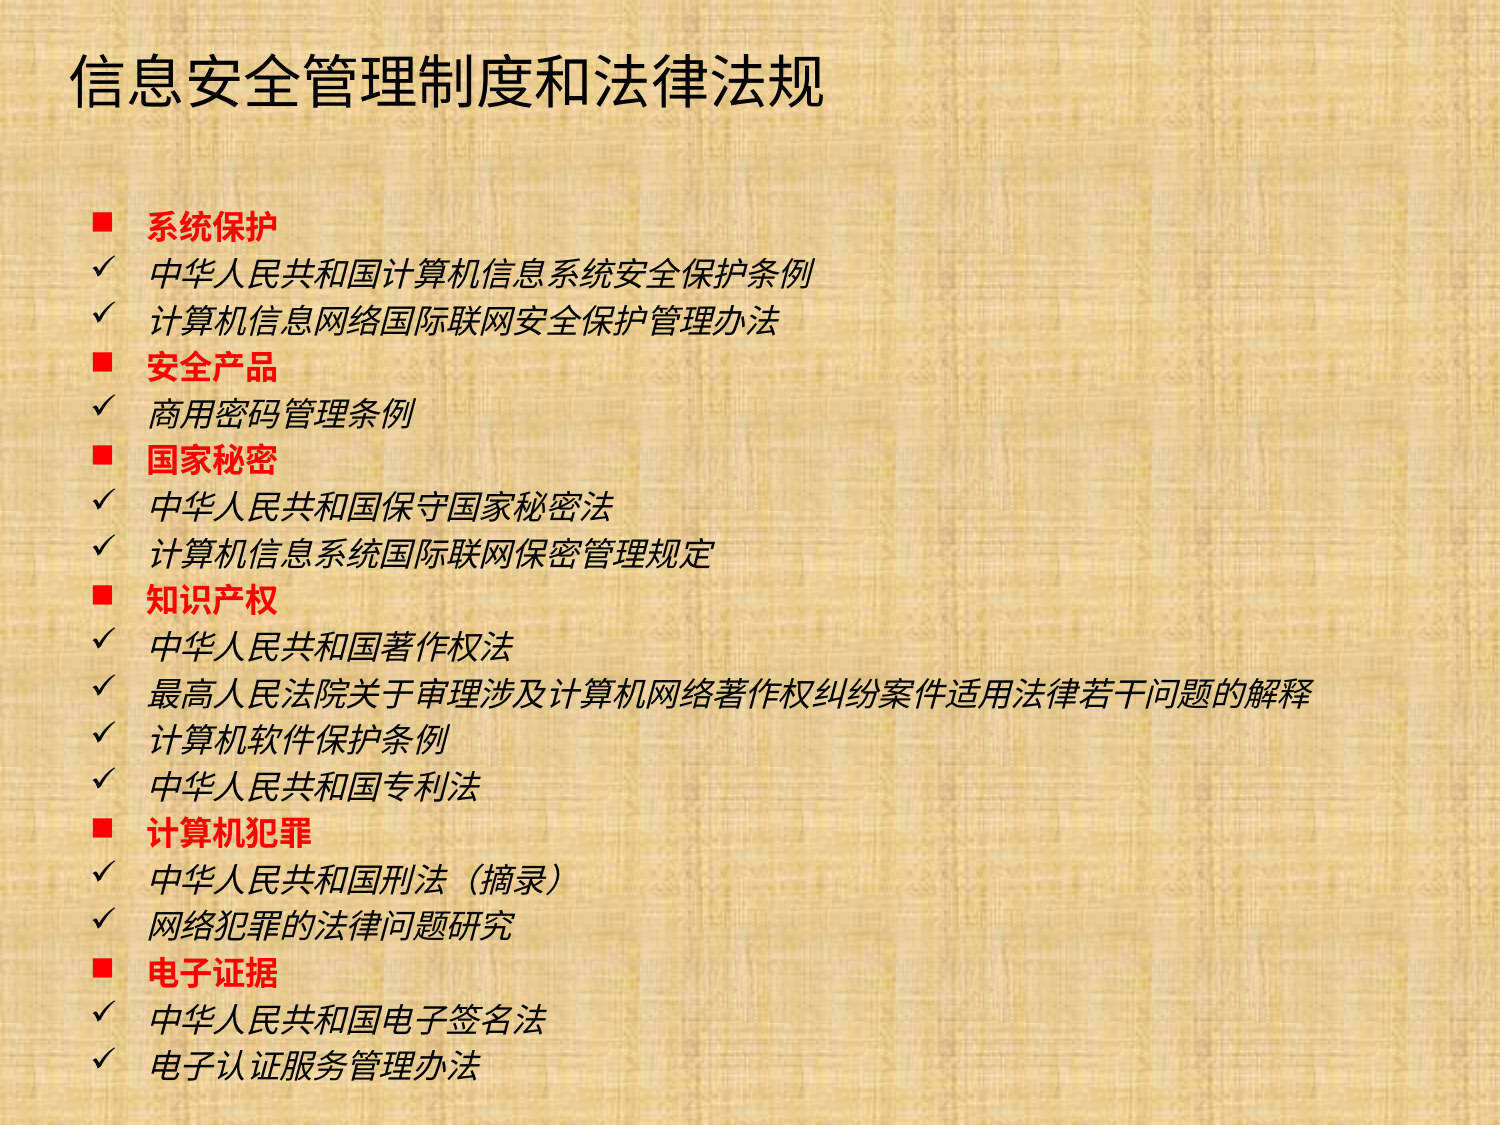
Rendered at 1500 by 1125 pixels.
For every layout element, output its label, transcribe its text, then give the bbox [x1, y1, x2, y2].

list 系统保护 中华人民共和国计算机信息系统安全保护条例 计算机信息网络国际联网安全保护管理办法 安全产品 商用密码管理条例 国家秘密 中华人民共和国保守国家秘密法 计算机信息系统国际联网保密管理规定 知识产权 中华人民共和国著作权法 最高人民法院关于审理涉及计算机网络著作权纠纷案件适用法律若干问题的解释 计算机软件保护条例 中华人民共和国专利法 计算机犯罪 中华人民共和国刑法（摘录） 网络犯罪的法律问题研究 电子证据 中华人民共和国电子签名法 电子认证服务管理办法 [74, 198, 1442, 1006]
title 信息安全管理制度和法律法规 [53, 27, 858, 134]
picture [0, 0, 1500, 1125]
